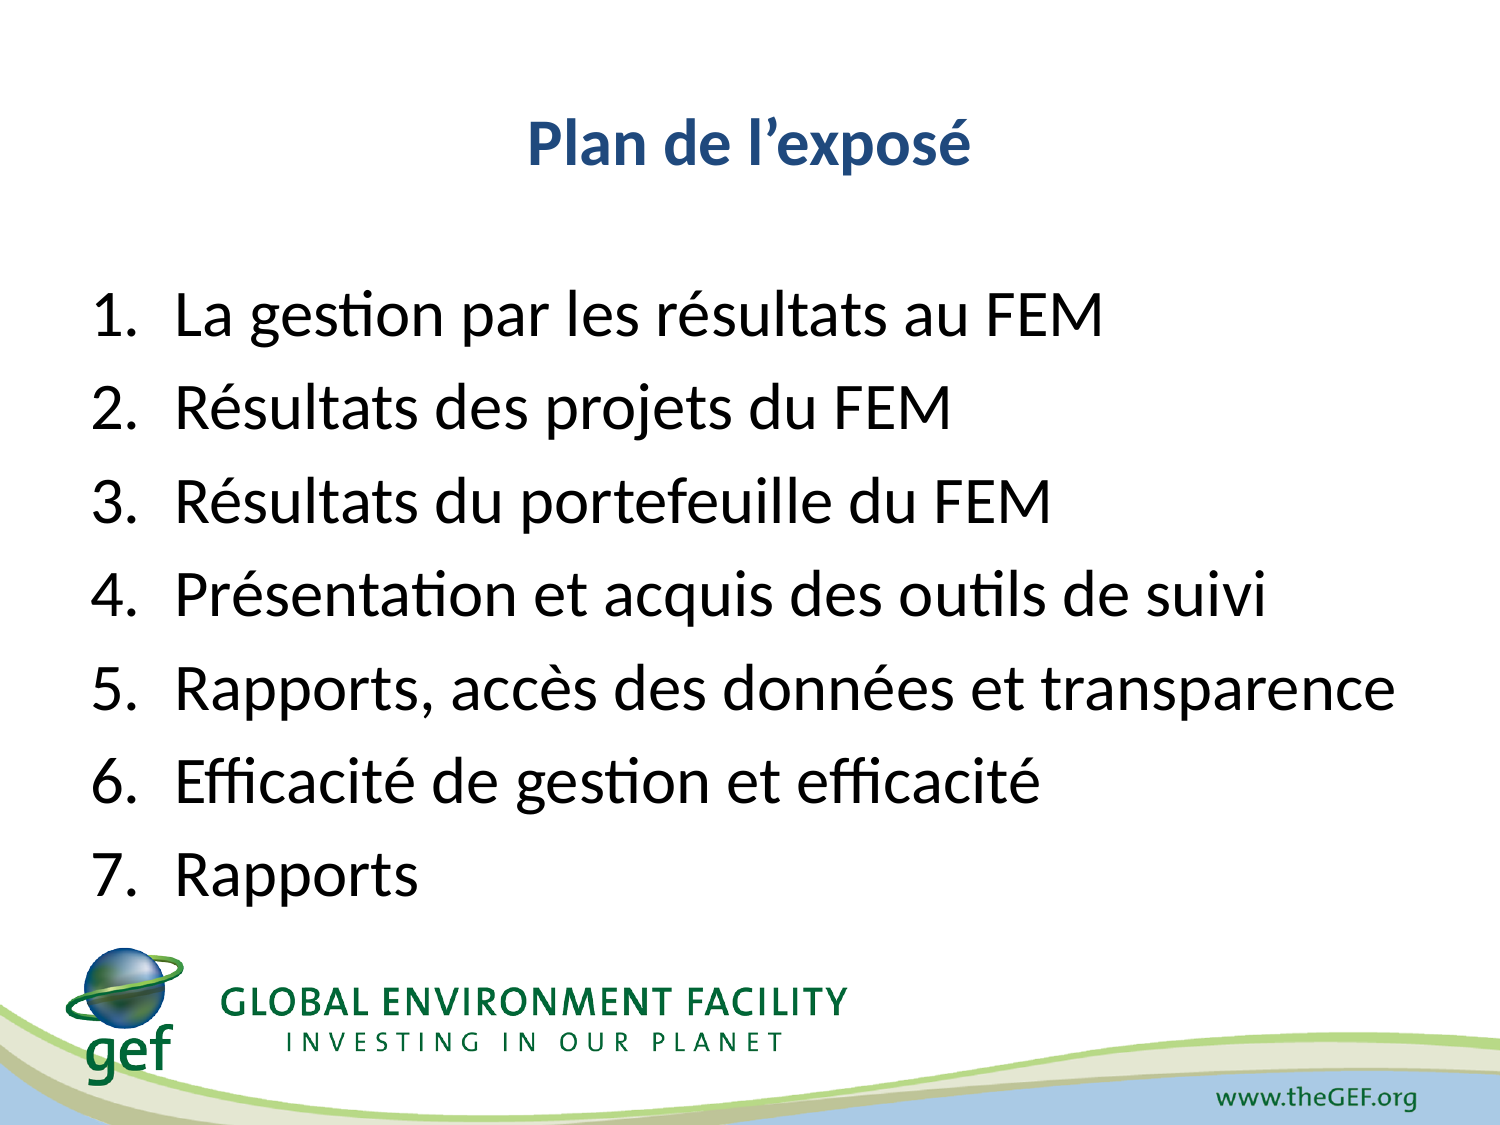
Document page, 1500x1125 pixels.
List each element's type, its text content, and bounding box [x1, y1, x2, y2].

picture [0, 920, 1500, 1125]
title Plan de l’exposé [74, 44, 1426, 233]
list La gestion par les résultats au FEM Résultats des projets du FEM Résultats du portefeuille du FEM Présentation et acquis des outils de suivi Rapports, accès des données et transparence Efficacité de gestion et efficacité Rapports [74, 262, 1426, 1006]
